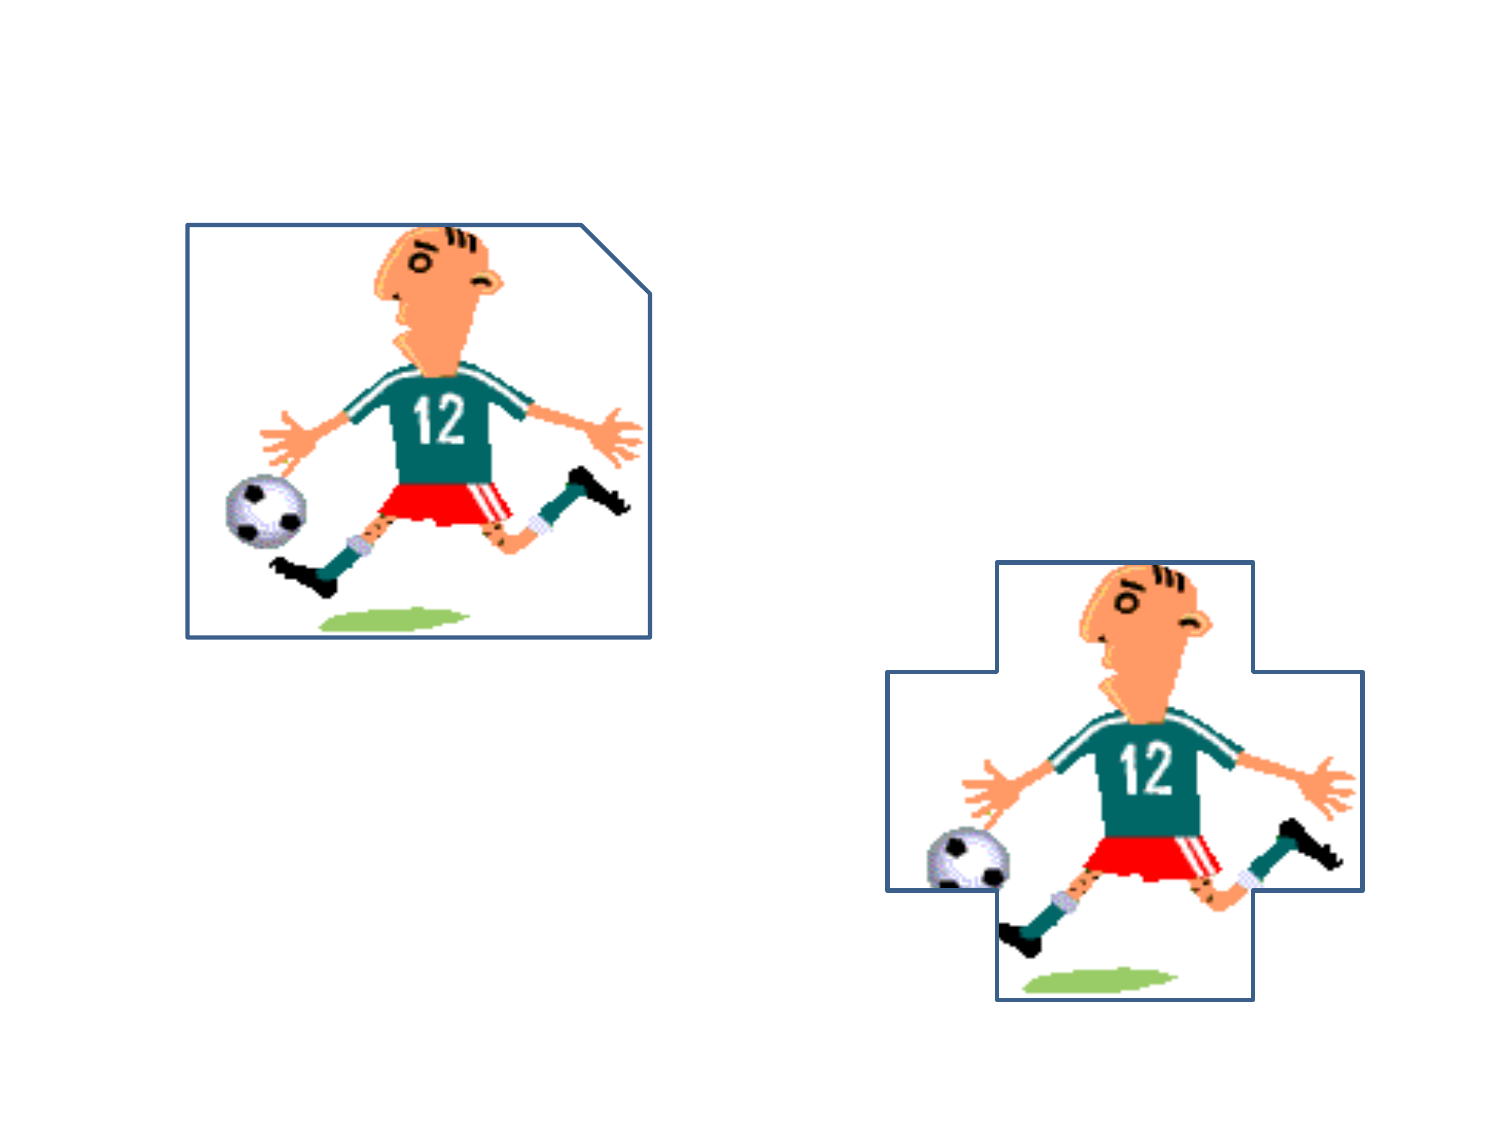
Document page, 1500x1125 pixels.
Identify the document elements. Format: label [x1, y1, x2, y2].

text_box [187, 224, 1363, 1001]
